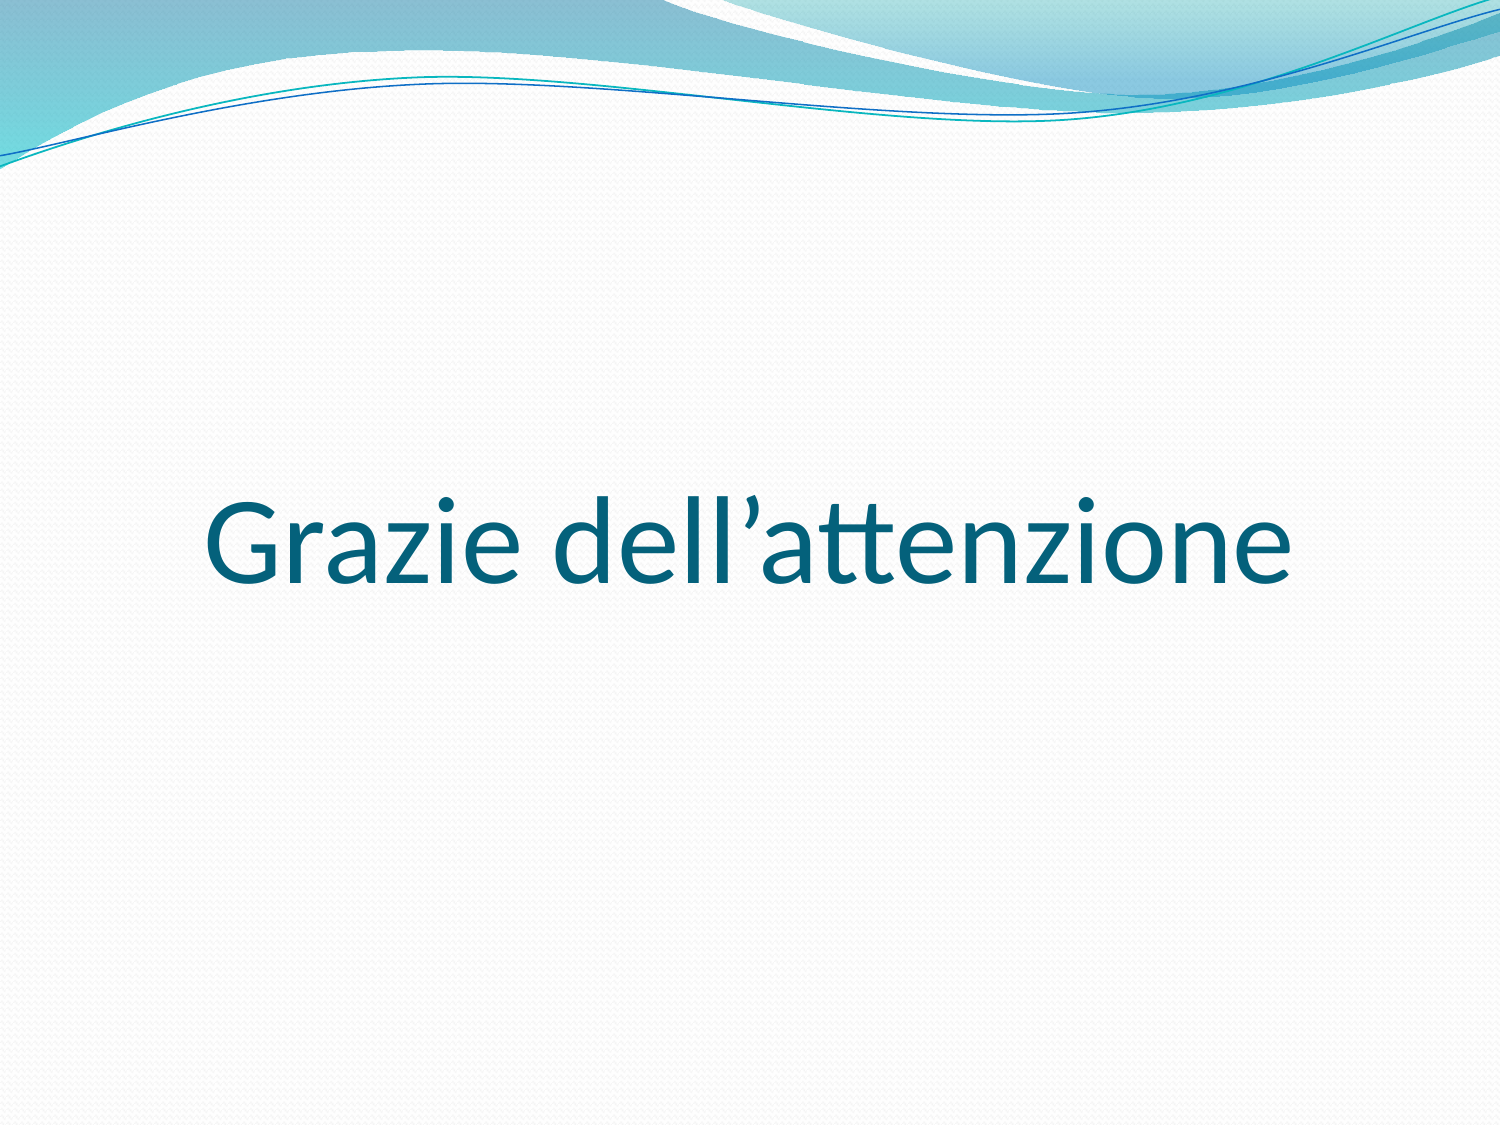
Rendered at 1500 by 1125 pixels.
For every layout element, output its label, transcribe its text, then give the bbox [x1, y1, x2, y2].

title Grazie dell’attenzione [75, 420, 1425, 609]
